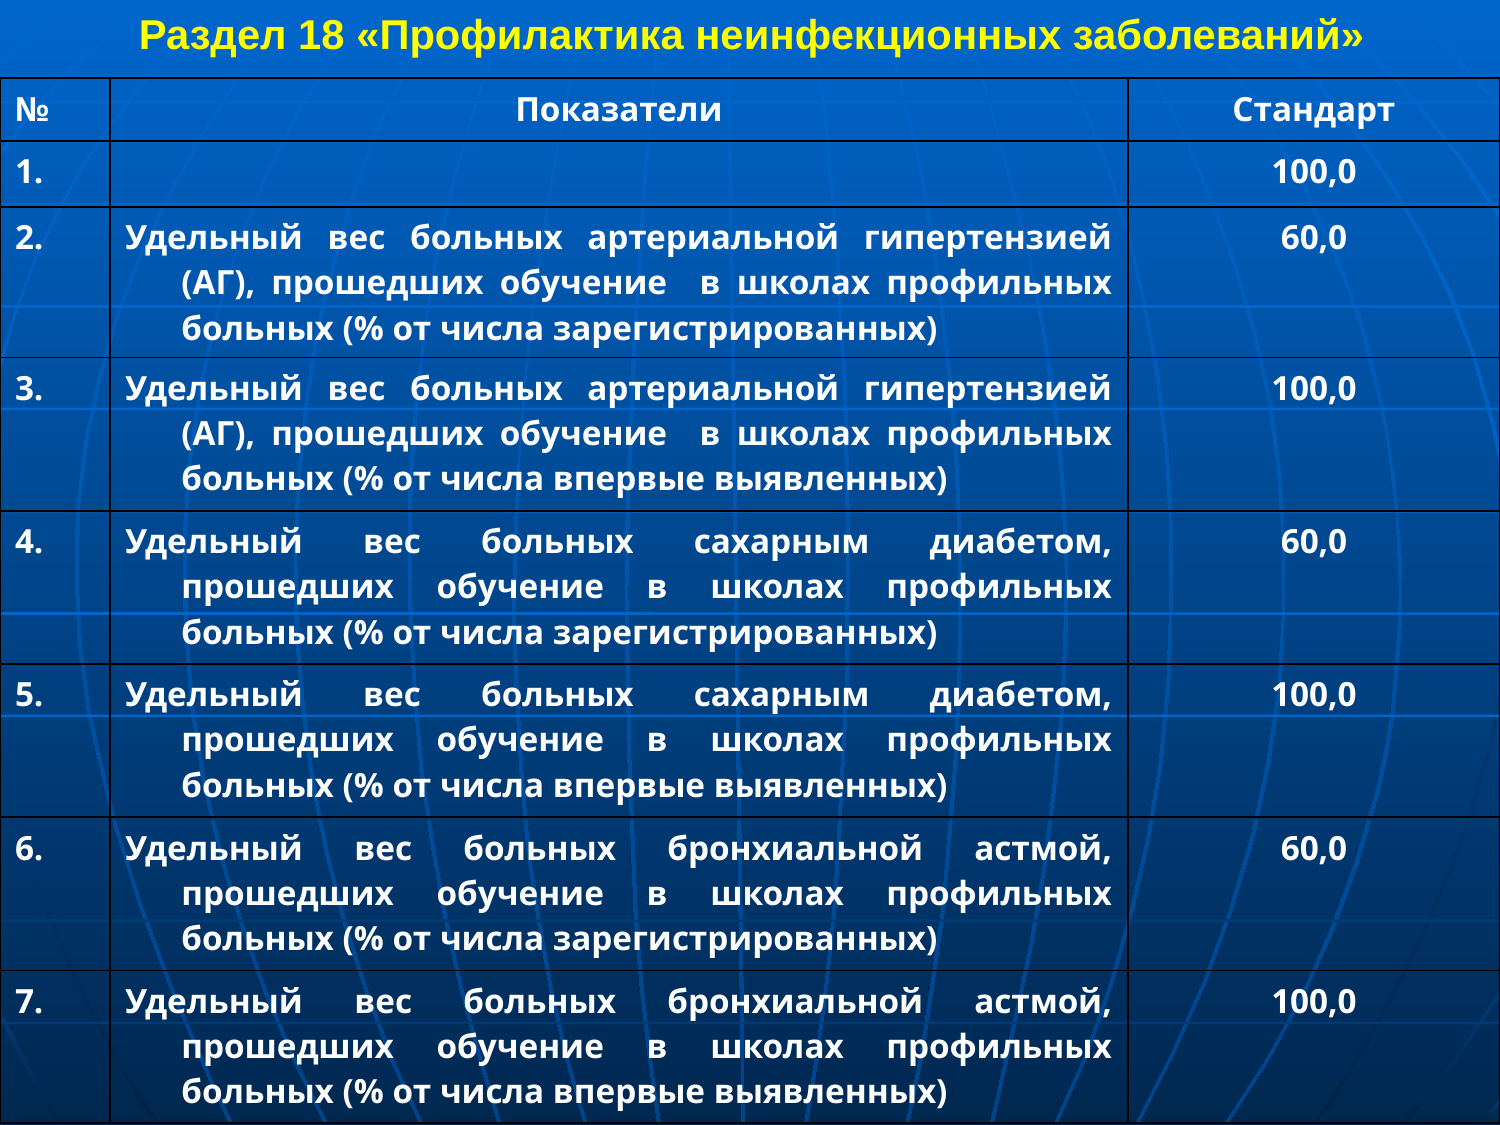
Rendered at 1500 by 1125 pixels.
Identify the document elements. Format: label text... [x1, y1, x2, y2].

table_cell 1. [1, 142, 109, 206]
table_cell 6. [1, 818, 109, 970]
table_cell Удельный вес больных артериальной гипертензией (АГ), прошедших обучение в школах профильных больных (% от числа впервые выявленных) [111, 358, 1127, 510]
table_cell 4. [1, 512, 109, 663]
table_cell Удельный вес больных сахарным диабетом, прошедших обучение в школах профильных больных (% от числа впервые выявленных) [111, 665, 1127, 816]
table_cell 2. [1, 208, 109, 357]
table_cell [111, 142, 1127, 206]
table_cell 60,0 [1129, 208, 1499, 357]
table_cell Удельный вес больных сахарным диабетом, прошедших обучение в школах профильных больных (% от числа зарегистрированных) [111, 512, 1127, 663]
table_cell 100,0 [1129, 142, 1499, 206]
table_cell 60,0 [1129, 512, 1499, 663]
table_cell Удельный вес больных артериальной гипертензией (АГ), прошедших обучение в школах профильных больных (% от числа зарегистрированных) [111, 208, 1127, 357]
table_cell Удельный вес больных бронхиальной астмой, прошедших обучение в школах профильных больных (% от числа впервые выявленных) [111, 971, 1127, 1122]
table_header № [1, 79, 109, 140]
table_cell 100,0 [1129, 971, 1499, 1122]
table_cell 3. [1, 358, 109, 510]
table_cell Удельный вес больных бронхиальной астмой, прошедших обучение в школах профильных больных (% от числа зарегистрированных) [111, 818, 1127, 970]
text_box Раздел 18 «Профилактика неинфекционных заболеваний» [123, 0, 1459, 65]
table_header Стандарт [1129, 79, 1499, 140]
table_cell 5. [1, 665, 109, 816]
table_cell 100,0 [1129, 665, 1499, 816]
table_header Показатели [111, 79, 1127, 140]
table_cell 7. [1, 971, 109, 1122]
table_cell 60,0 [1129, 818, 1499, 970]
table_cell 100,0 [1129, 358, 1499, 510]
